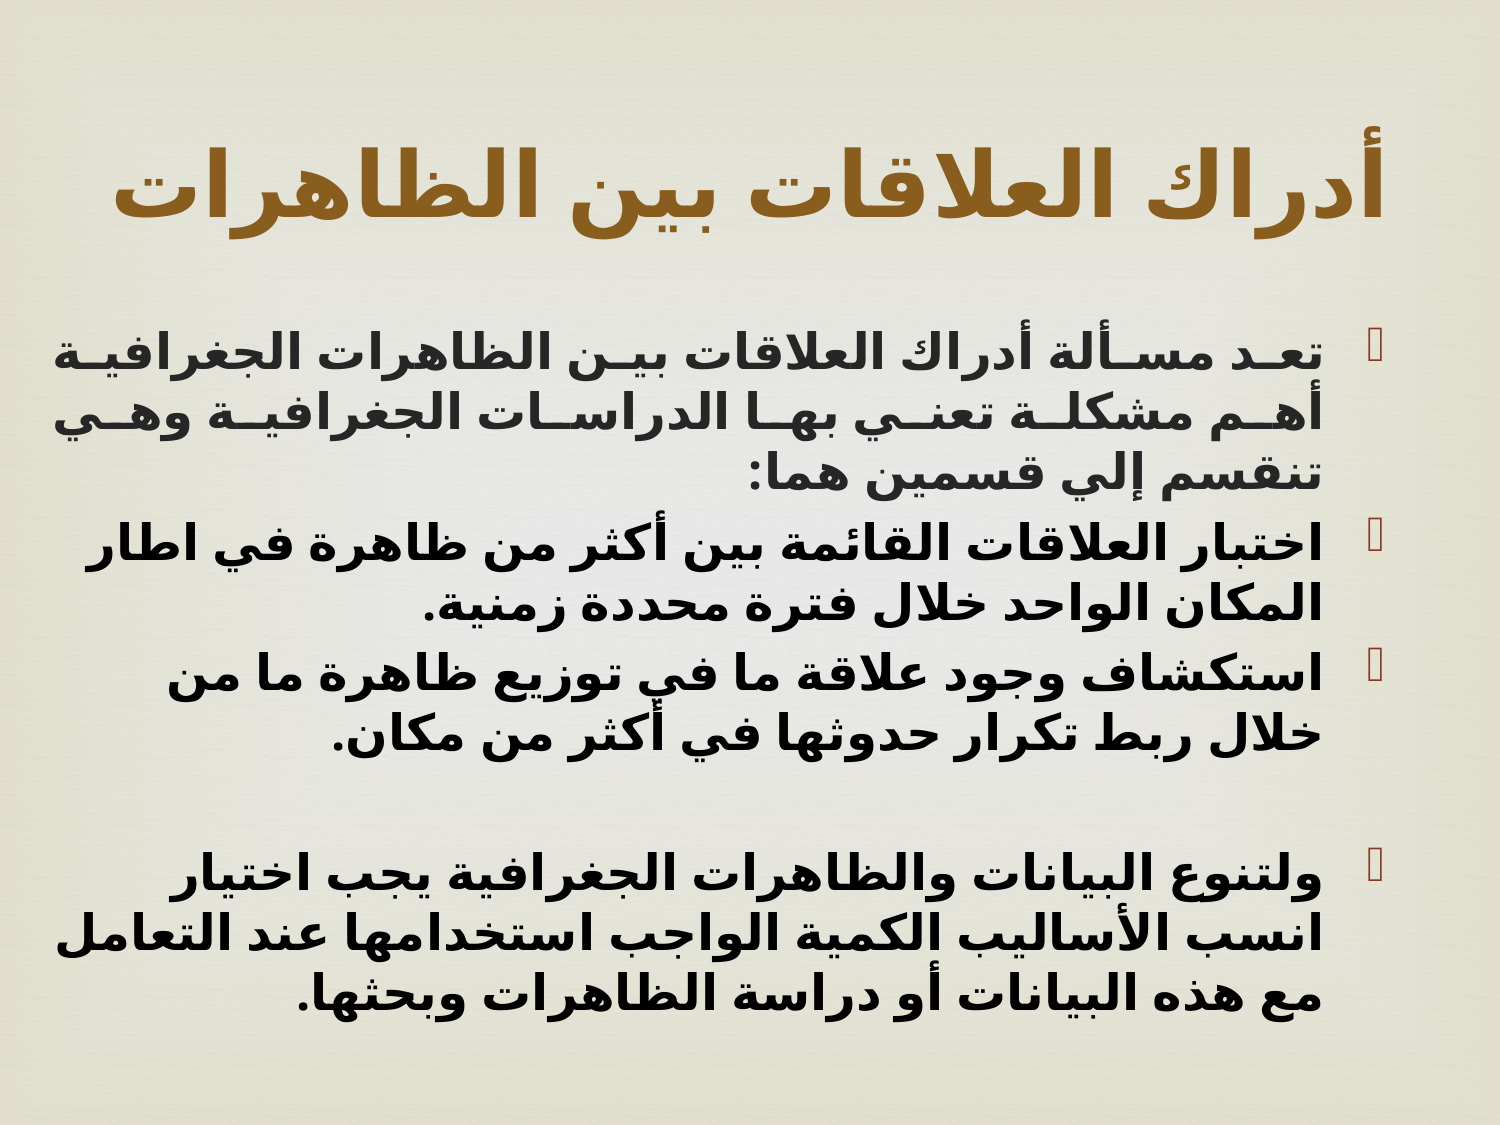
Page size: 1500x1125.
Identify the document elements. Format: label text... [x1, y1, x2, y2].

title أدراك العلاقات بين الظاهرات [94, 50, 1407, 313]
list تعد مسألة أدراك العلاقات بين الظاهرات الجغرافية أهم مشكلة تعني بها الدراسات الجغرافية وهي تنقسم إلي قسمين هما: اختبار العلاقات القائمة بين أكثر من ظاهرة في اطار المكان الواحد خلال فترة محددة زمنية. استكشاف وجود علاقة ما في توزيع ظاهرة ما من خلال ربط تكرار حدوثها في أكثر من مكان. ولتنوع البيانات والظاهرات الجغرافية يجب اختيار انسب الأساليب الكمية الواجب استخدامها عند التعامل مع هذه البيانات أو دراسة الظاهرات وبحثها. [37, 312, 1400, 1038]
